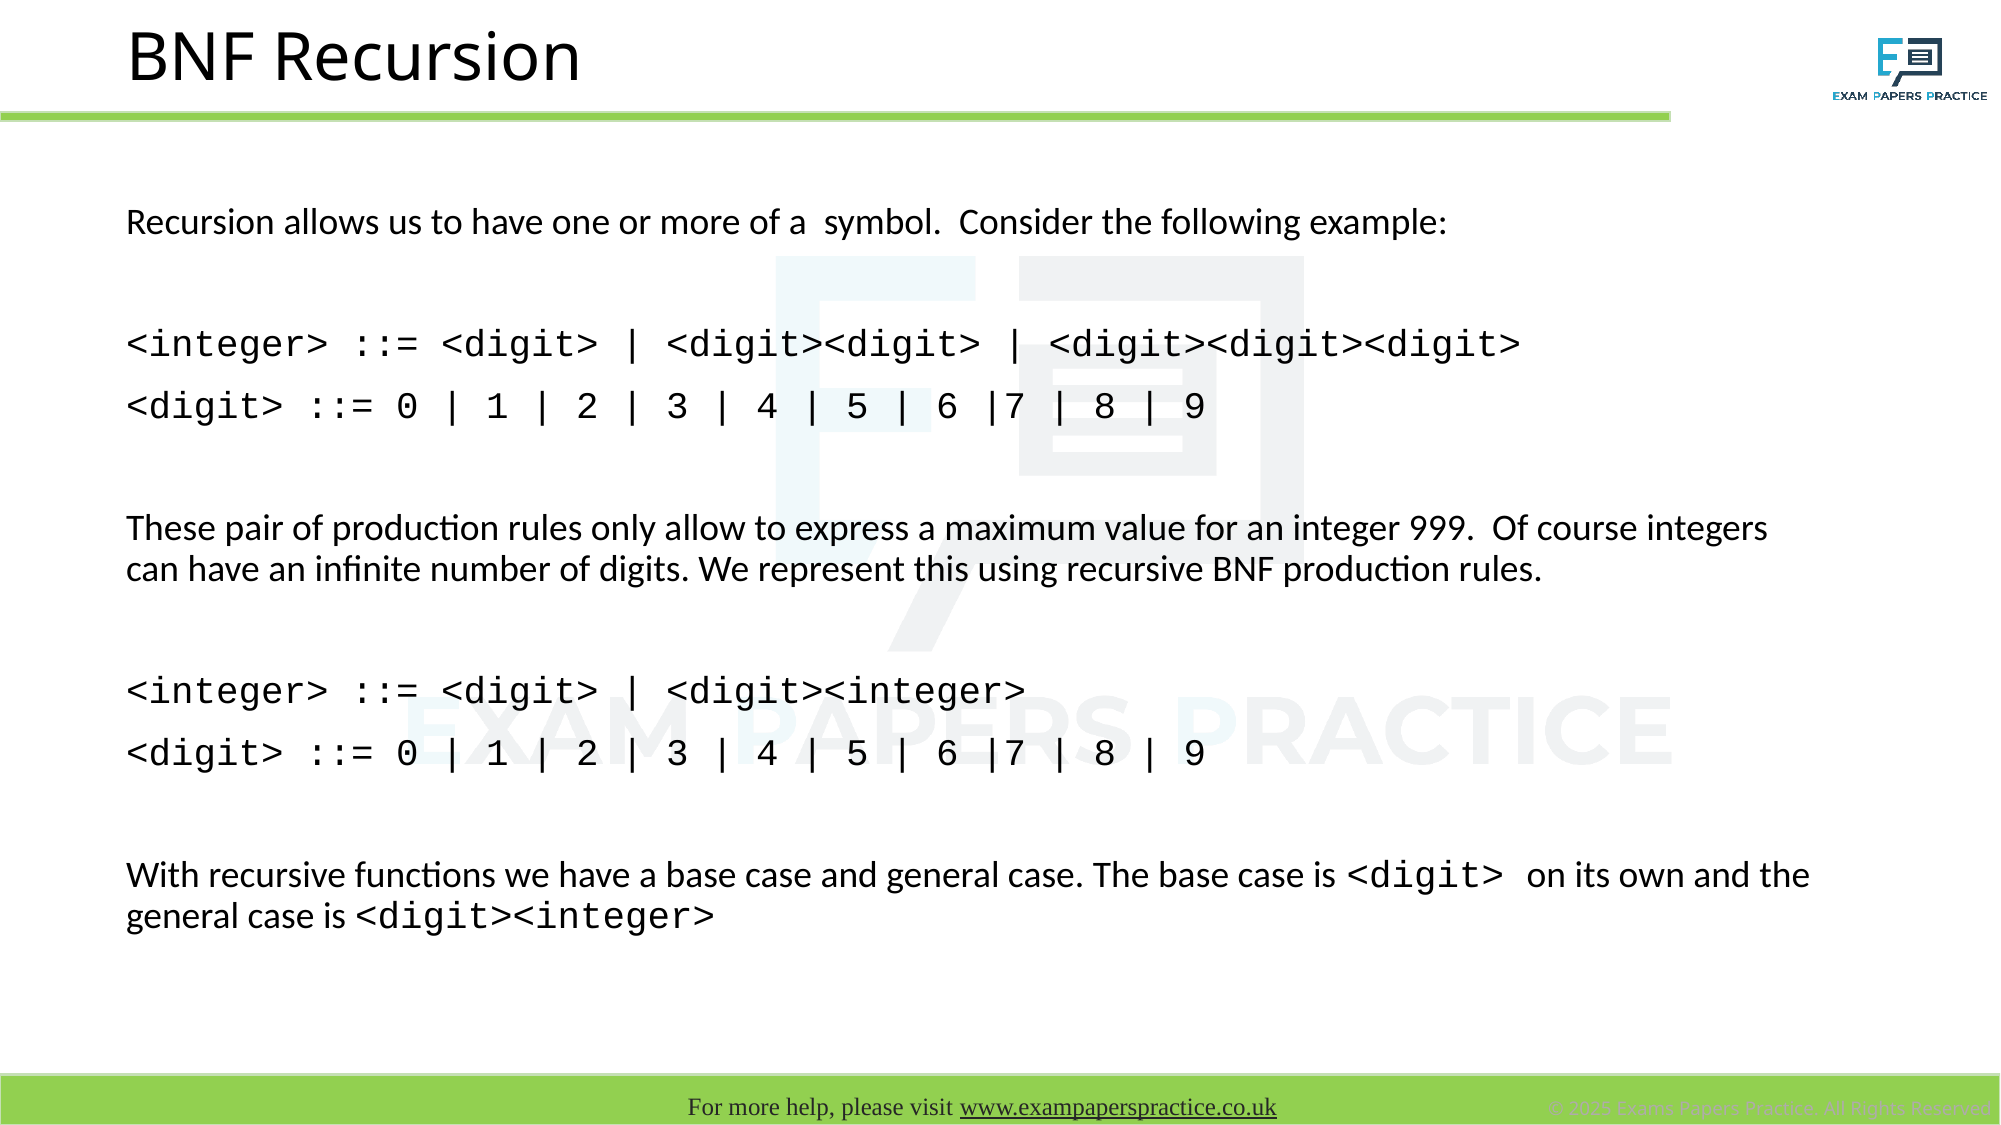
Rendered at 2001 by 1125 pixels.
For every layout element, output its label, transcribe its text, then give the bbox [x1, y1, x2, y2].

list Recursion allows us to have one or more of a symbol. Consider the following example: <integer> ::= <digit> | <digit><digit> | <digit><digit><digit> <digit> ::= 0 | 1 | 2 | 3 | 4 | 5 | 6 |7 | 8 | 9 These pair of production rules only allow to express a maximum value for an integer 999. Of course integers can have an infinite number of digits. We represent this using recursive BNF production rules. <integer> ::= <digit> | <digit><integer> <digit> ::= 0 | 1 | 2 | 3 | 4 | 5 | 6 |7 | 8 | 9 With recursive functions we have a base case and general case. The base case is <digit> on its own and the general case is <digit><integer> [111, 194, 1837, 961]
title BNF Recursion [111, 0, 1889, 147]
